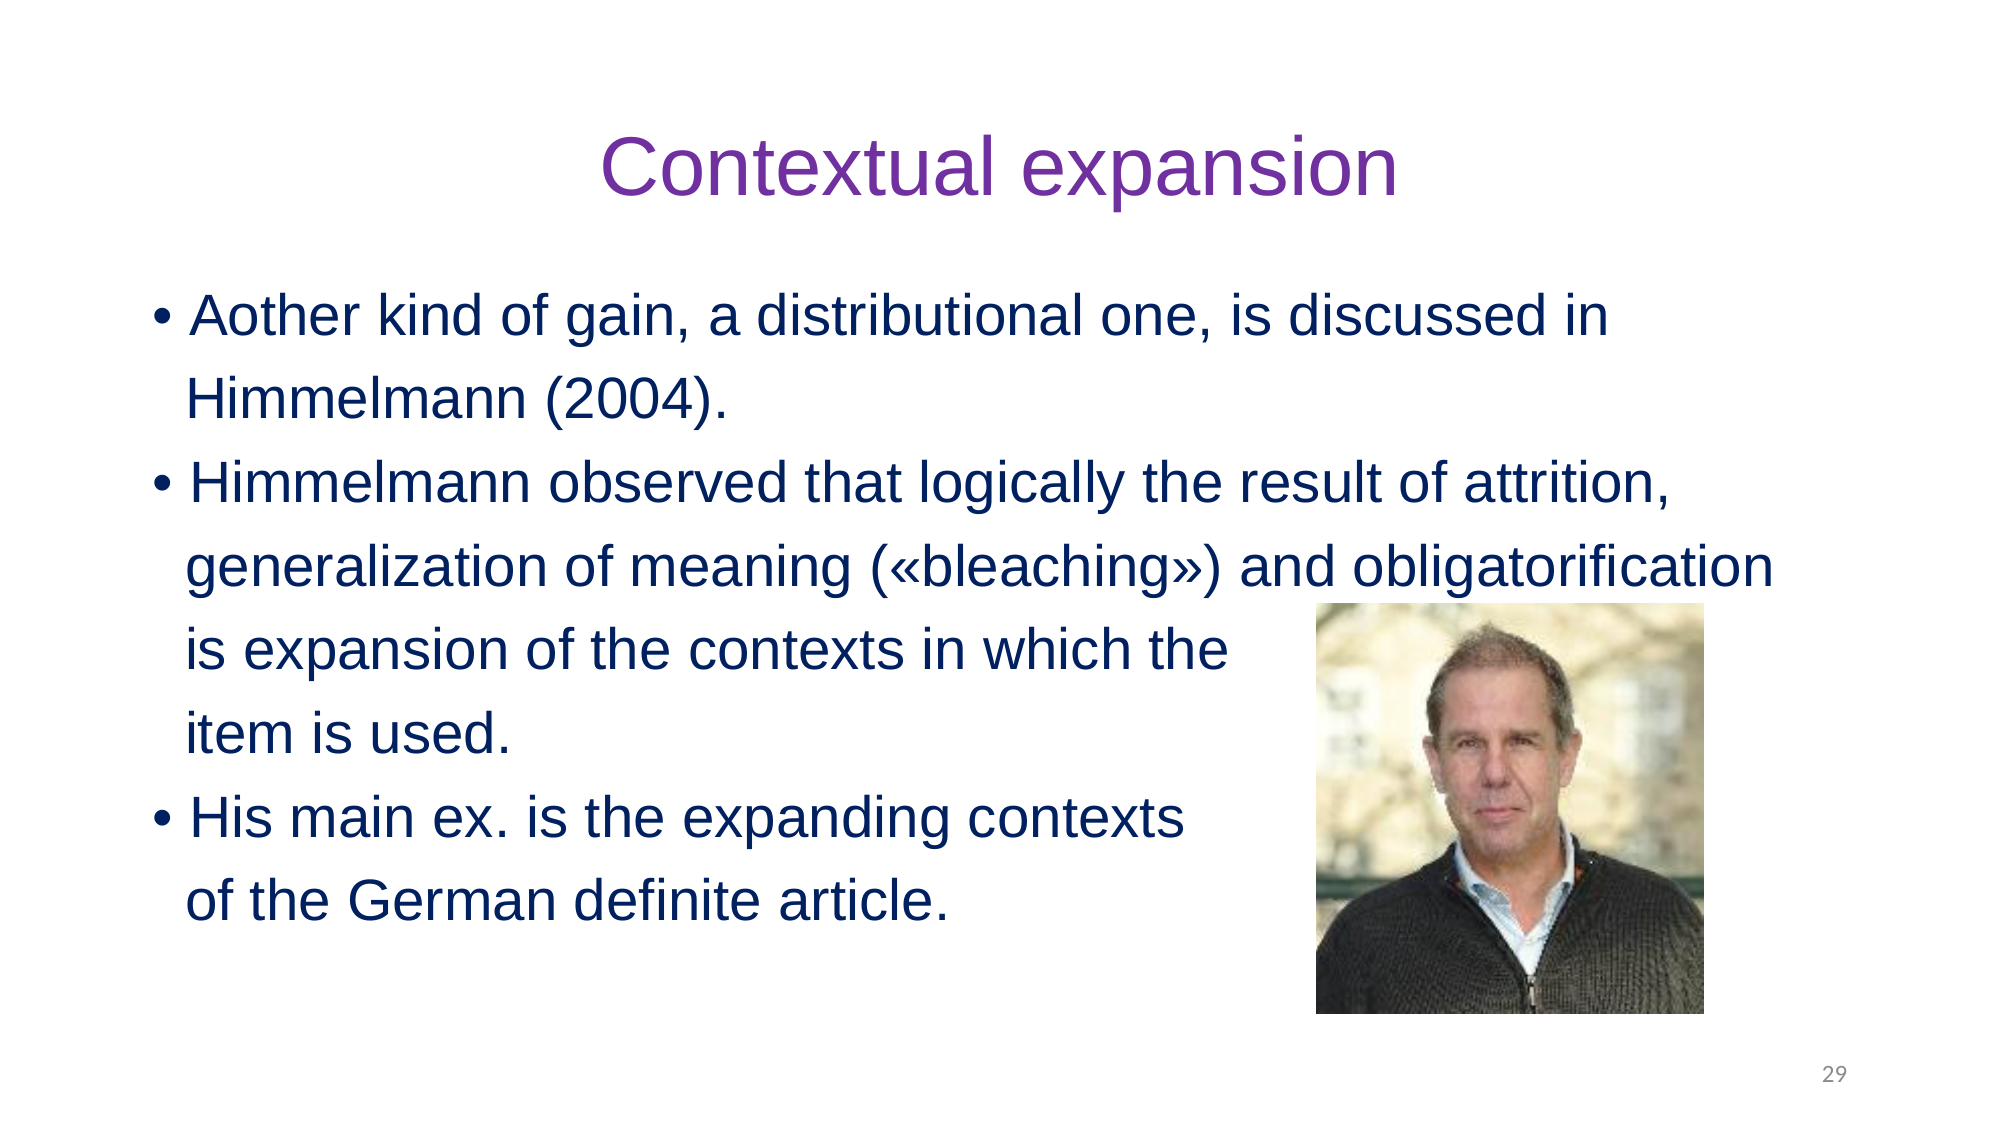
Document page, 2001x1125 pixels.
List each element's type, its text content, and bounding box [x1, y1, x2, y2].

picture [1316, 603, 1704, 1014]
list • Aother kind of gain, a distributional one, is discussed in Himmelmann (2004). • Himmelmann observed that logically the result of attrition, generalization of meaning («bleaching») and obligatorification is expansion of the contexts in which the item is used. • His main ex. is the expanding contexts of the German definite article. [137, 277, 1863, 1014]
title Contextual expansion [137, 59, 1863, 277]
slide_number 29 [1412, 1042, 1863, 1103]
